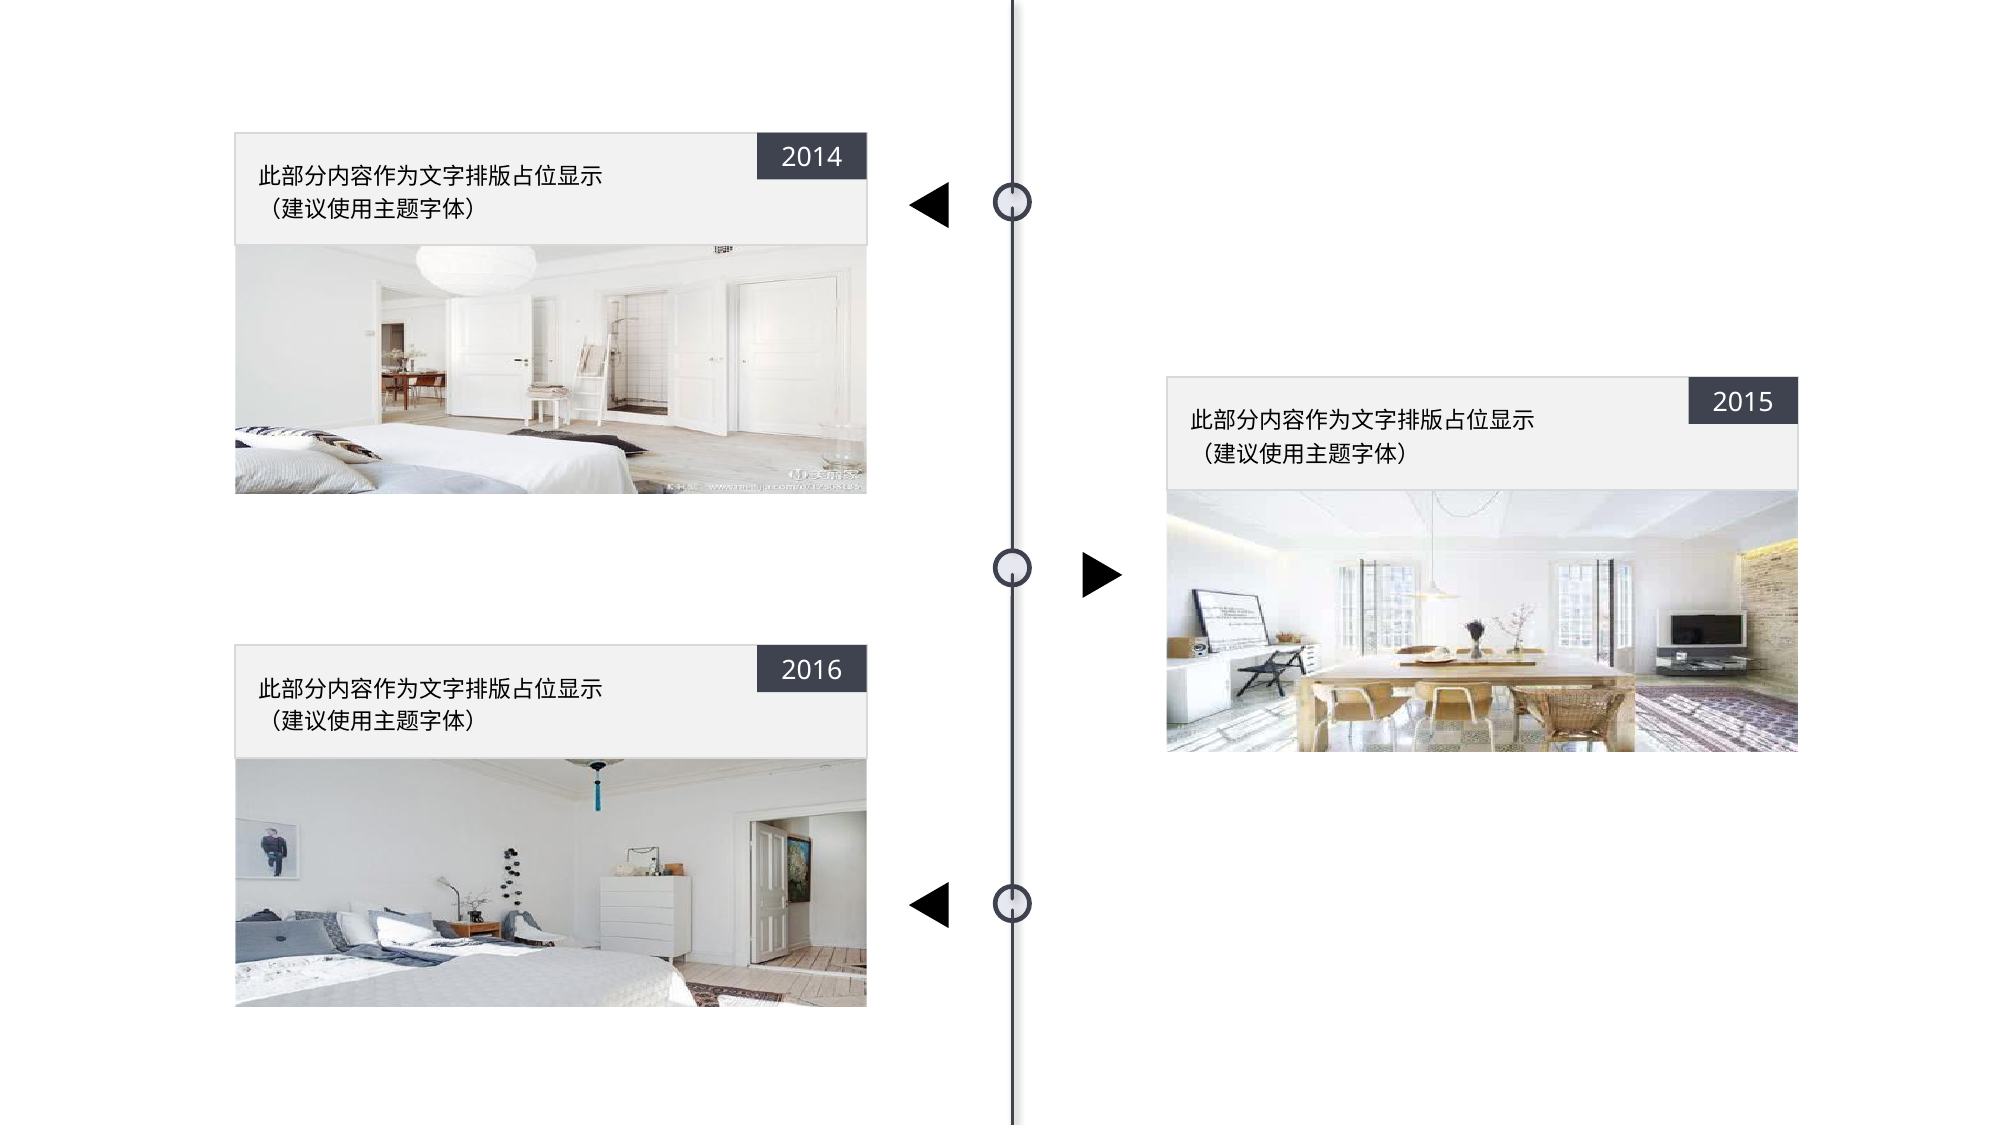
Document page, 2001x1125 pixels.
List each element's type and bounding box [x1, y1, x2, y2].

text_box [235, 645, 867, 1007]
text_box [235, 132, 867, 494]
text_box [994, 184, 1031, 220]
text_box [1166, 377, 1798, 752]
text_box [1081, 550, 1125, 600]
text_box [906, 180, 950, 230]
text_box [906, 880, 950, 930]
text_box [994, 550, 1031, 586]
text_box [994, 885, 1015, 922]
text_box [1017, 888, 1031, 919]
